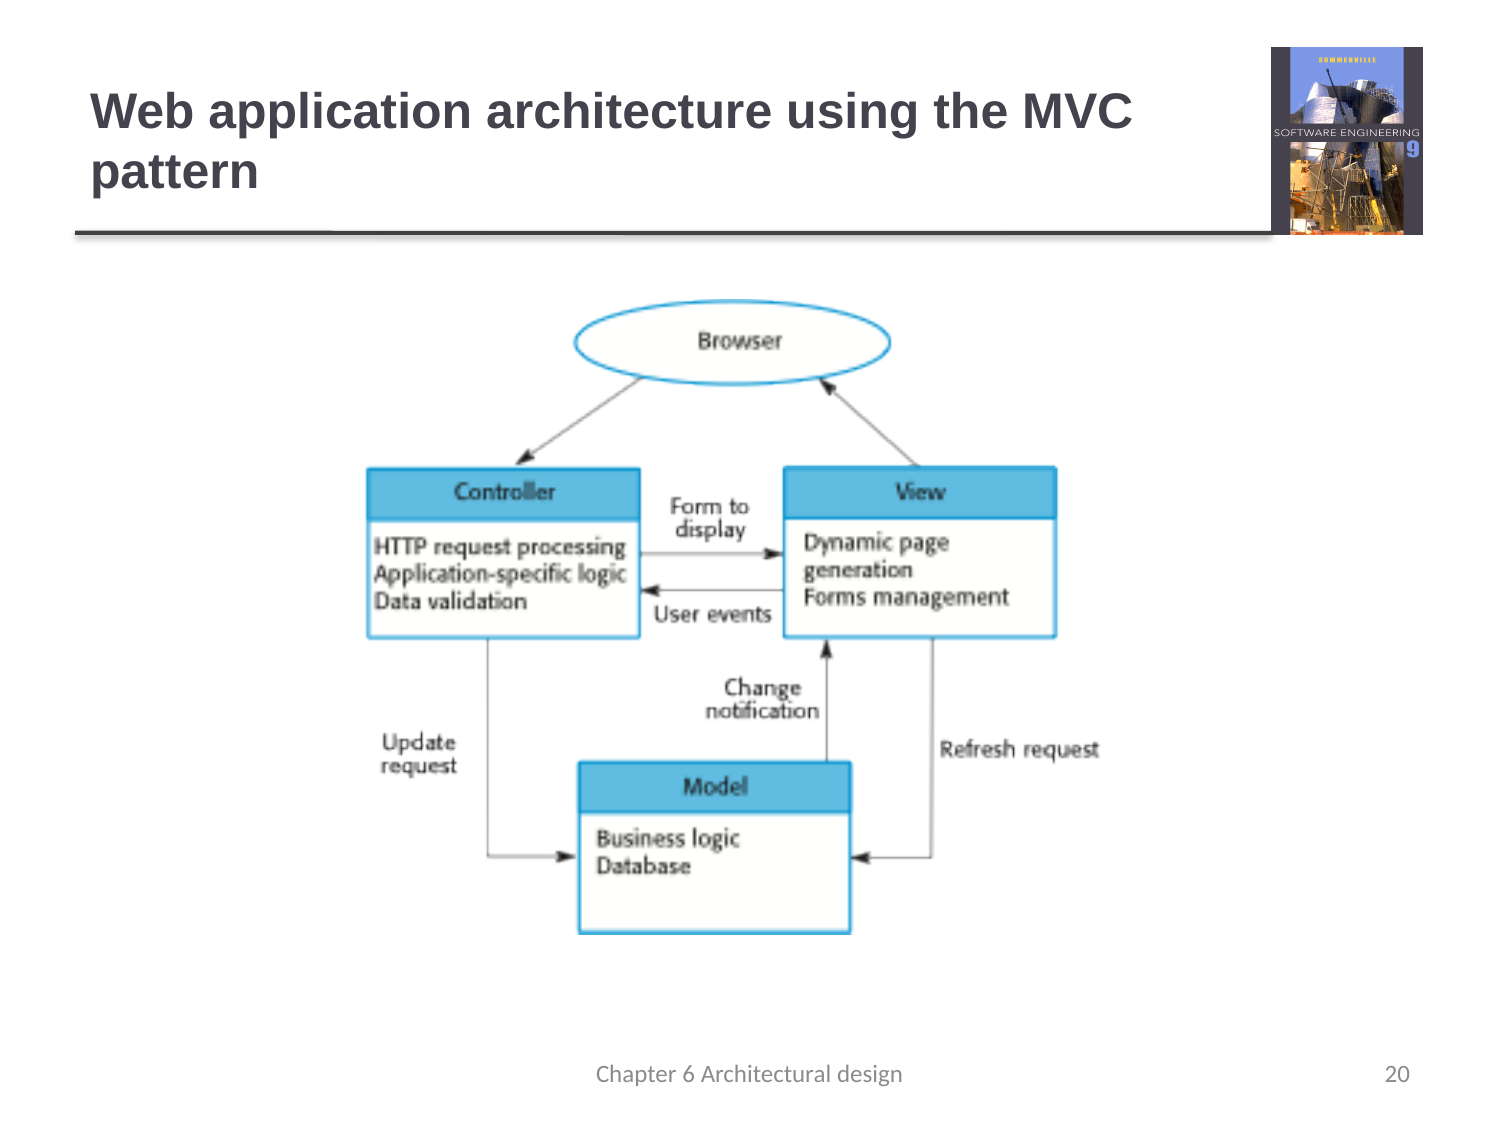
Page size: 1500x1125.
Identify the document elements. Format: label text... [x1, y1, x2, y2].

picture [355, 299, 1105, 989]
title Web application architecture using the MVC pattern [74, 44, 1272, 233]
slide_number 20 [1074, 1042, 1425, 1103]
picture [1272, 47, 1423, 235]
footer Chapter 6 Architectural design [512, 1042, 988, 1103]
